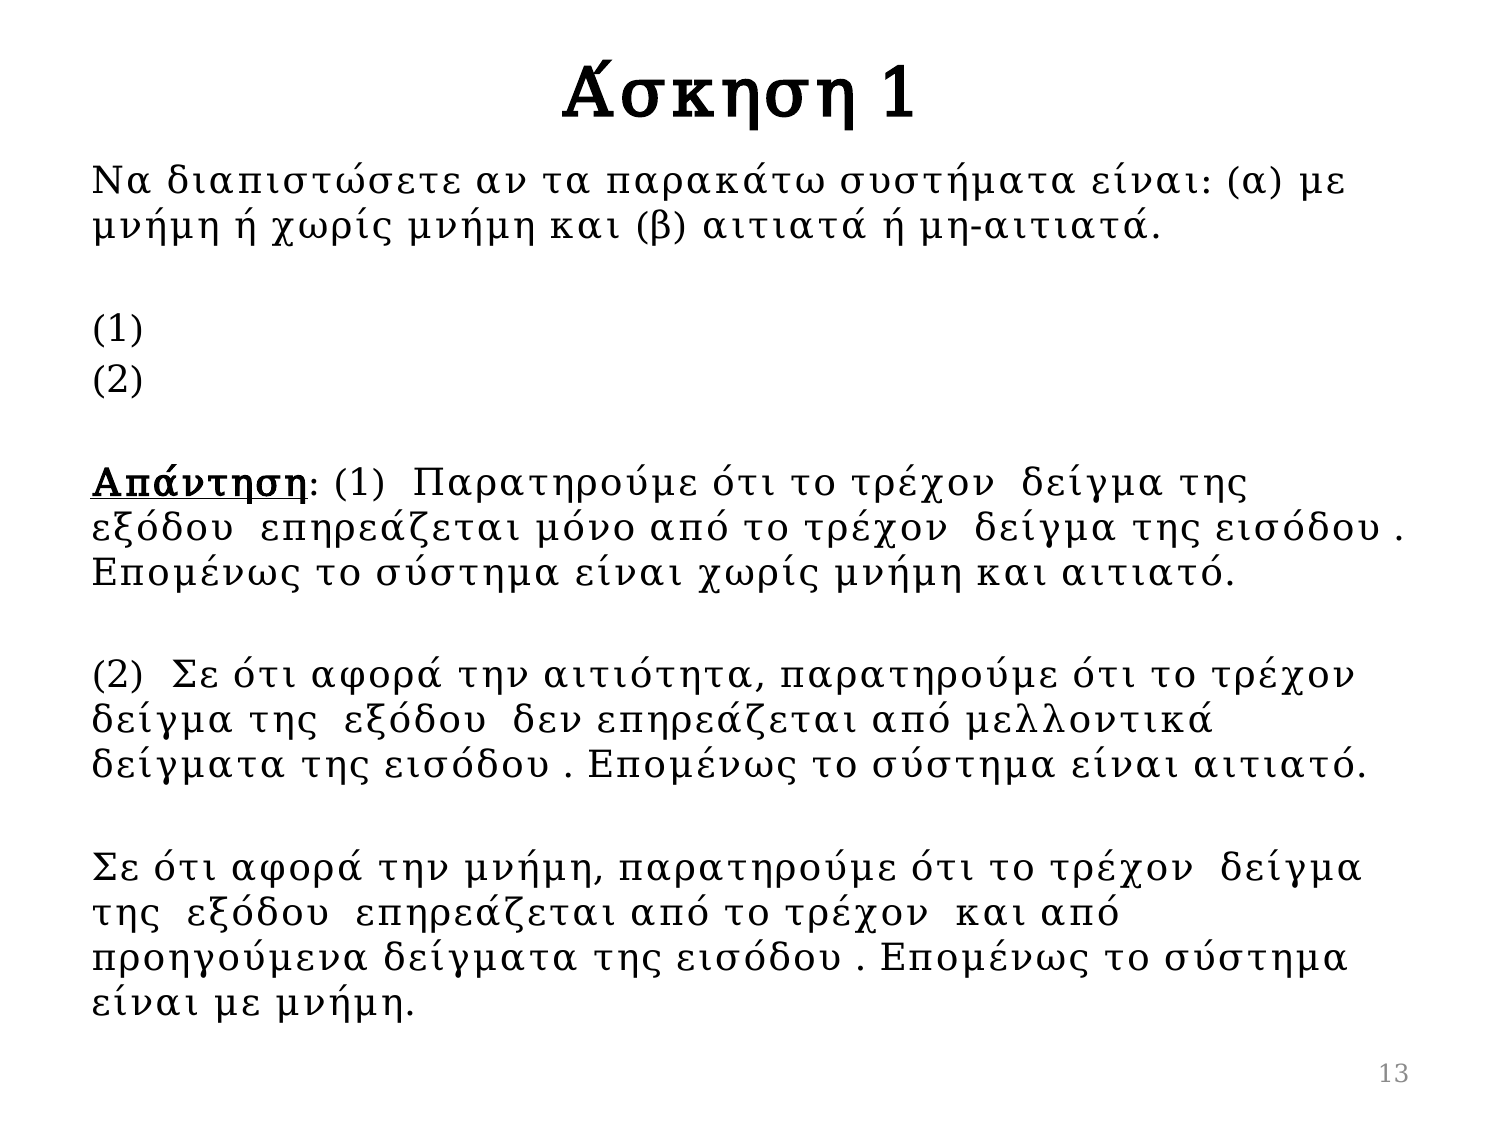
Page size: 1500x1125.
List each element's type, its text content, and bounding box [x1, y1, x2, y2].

slide_number 13 [1222, 1042, 1425, 1103]
title Άσκηση 1 [75, 19, 1425, 159]
